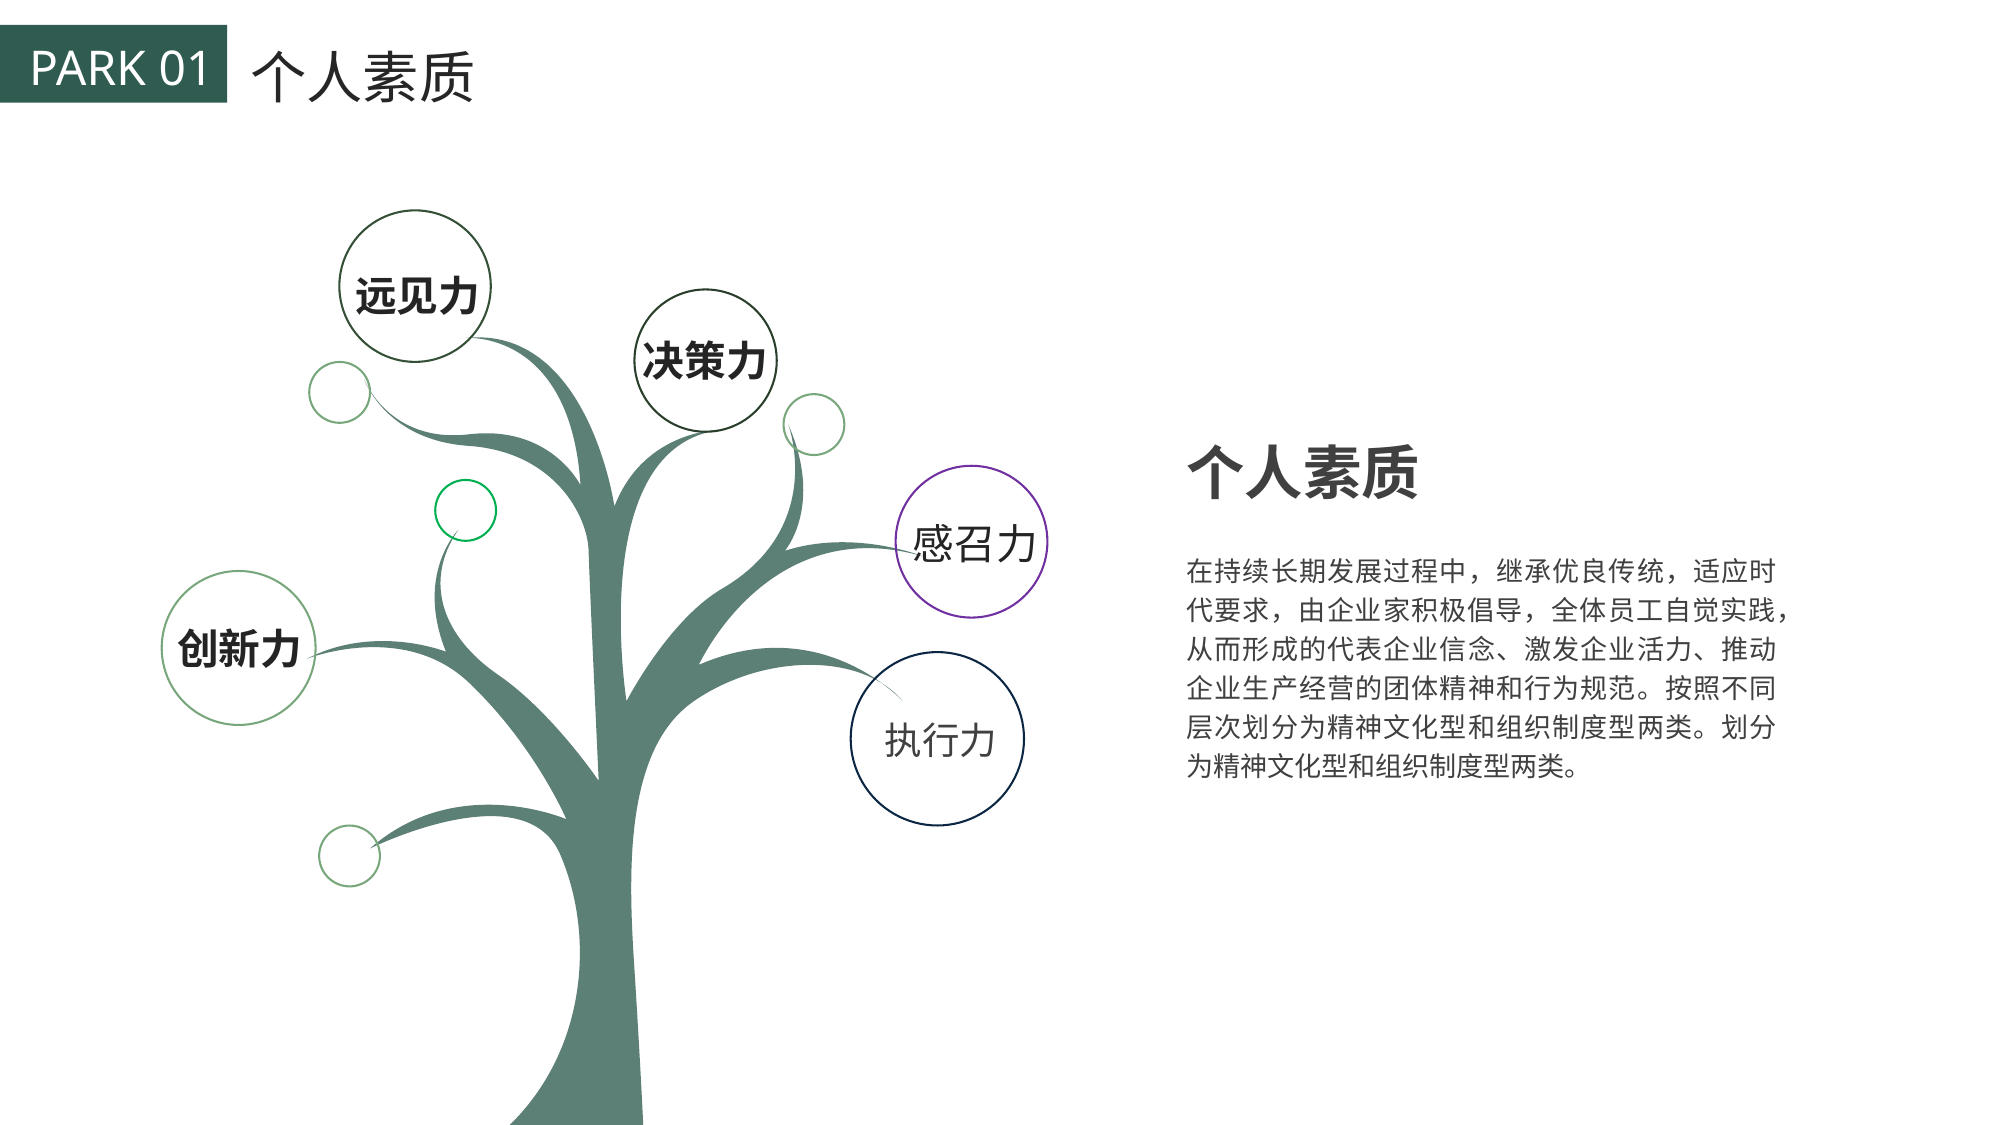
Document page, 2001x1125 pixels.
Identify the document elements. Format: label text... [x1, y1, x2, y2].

text_box 个人素质 [1171, 428, 1895, 514]
text_box [783, 393, 846, 457]
text_box [308, 360, 372, 424]
text_box [318, 824, 381, 888]
text_box 个人素质 [230, 19, 496, 120]
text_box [850, 652, 1024, 826]
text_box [627, 289, 784, 432]
text_box 在持续长期发展过程中，继承优良传统，适应时代要求，由企业家积极倡导，全体员工自觉实践，从而形成的代表企业信念、激发企业活力、推动企业生产经营的团体精神和行为规范。按照不同层次划分为精神文化型和组织制度型两类。划分为精神文化型和组织制度型两类。 [1171, 540, 1792, 829]
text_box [895, 465, 1054, 618]
text_box [434, 478, 498, 542]
text_box [319, 339, 895, 1125]
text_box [161, 570, 319, 725]
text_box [339, 210, 497, 362]
